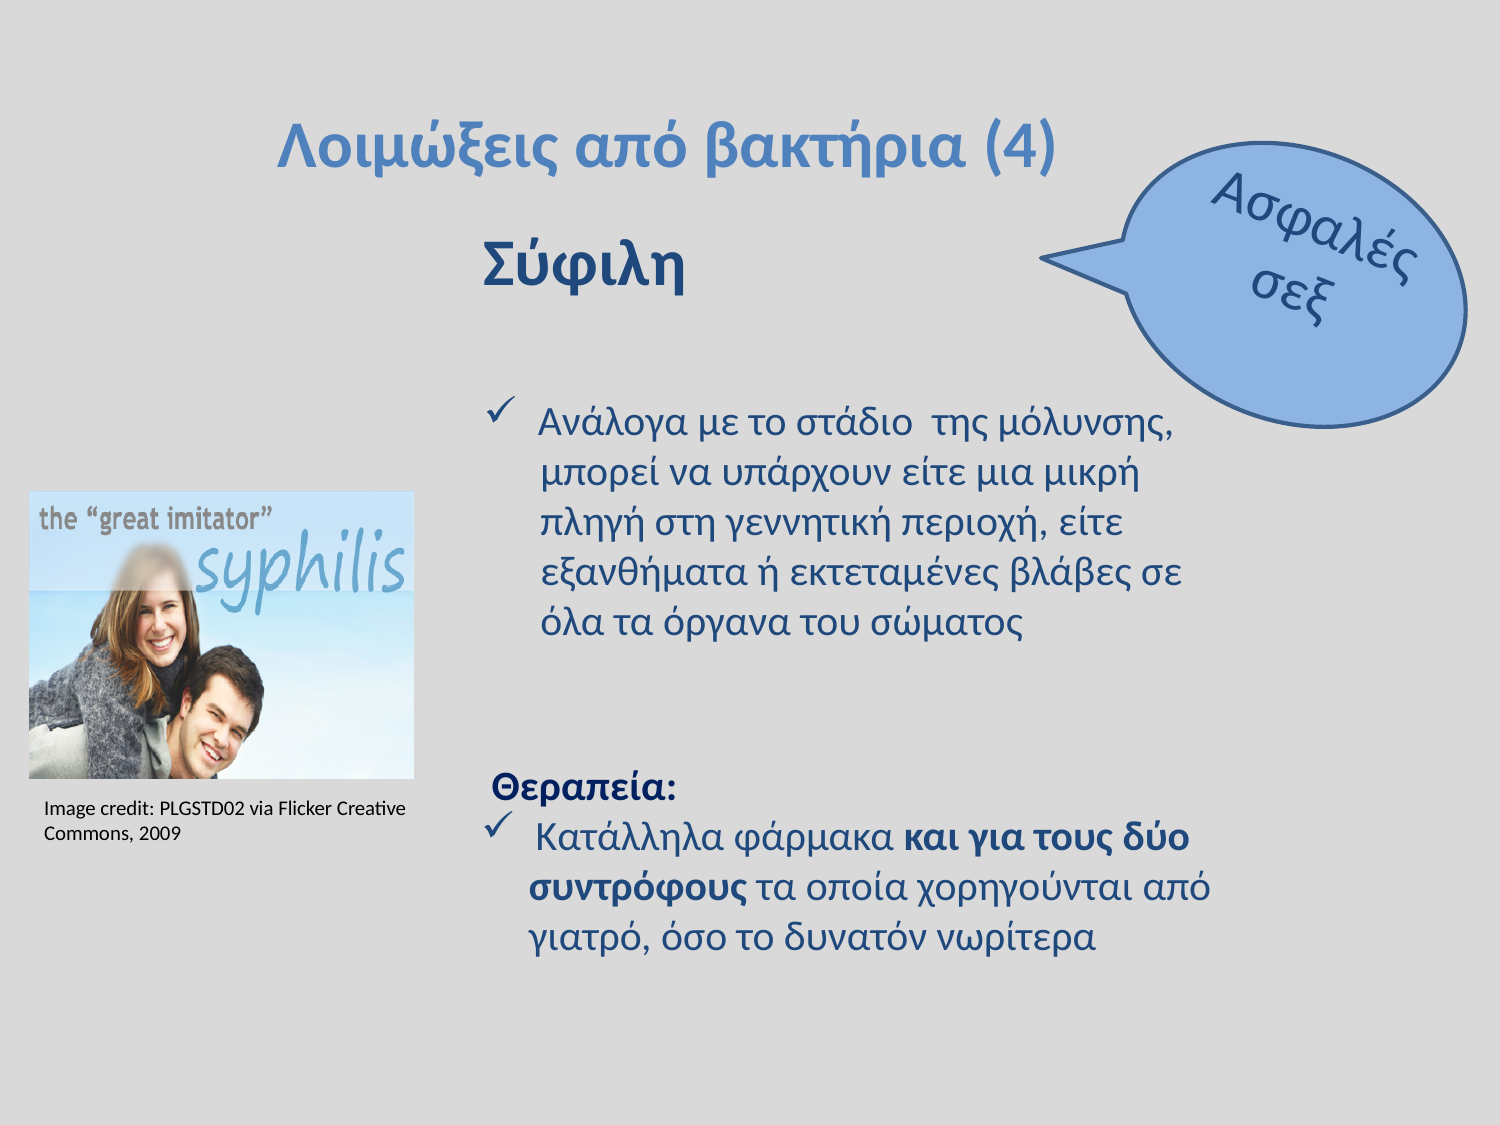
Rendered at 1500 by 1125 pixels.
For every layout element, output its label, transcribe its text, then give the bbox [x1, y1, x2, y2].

text_box Θεραπεία: Κατάλληλα φάρμακα και για τους δύο συντρόφους τα οποία χορηγούνται από γιατρό, όσο το δυνατόν νωρίτερα [466, 751, 1247, 967]
text_box Σύφιλη [468, 210, 844, 306]
text_box Λοιμώξεις από βακτήρια (4) [262, 93, 1074, 189]
text_box Image credit: PLGSTD02 via Flicker Creative Commons, 2009 [29, 786, 440, 852]
text_box Ανάλογα με το στάδιο της μόλυνσης, μπορεί να υπάρχουν είτε μια μικρή πληγή στη γεννητική περιοχή, είτε εξανθήματα ή εκτεταμένες βλάβες σε όλα τα όργανα του σώματος [468, 386, 1219, 652]
text_box Ασφαλές σεξ [1038, 140, 1468, 429]
picture [29, 491, 414, 780]
